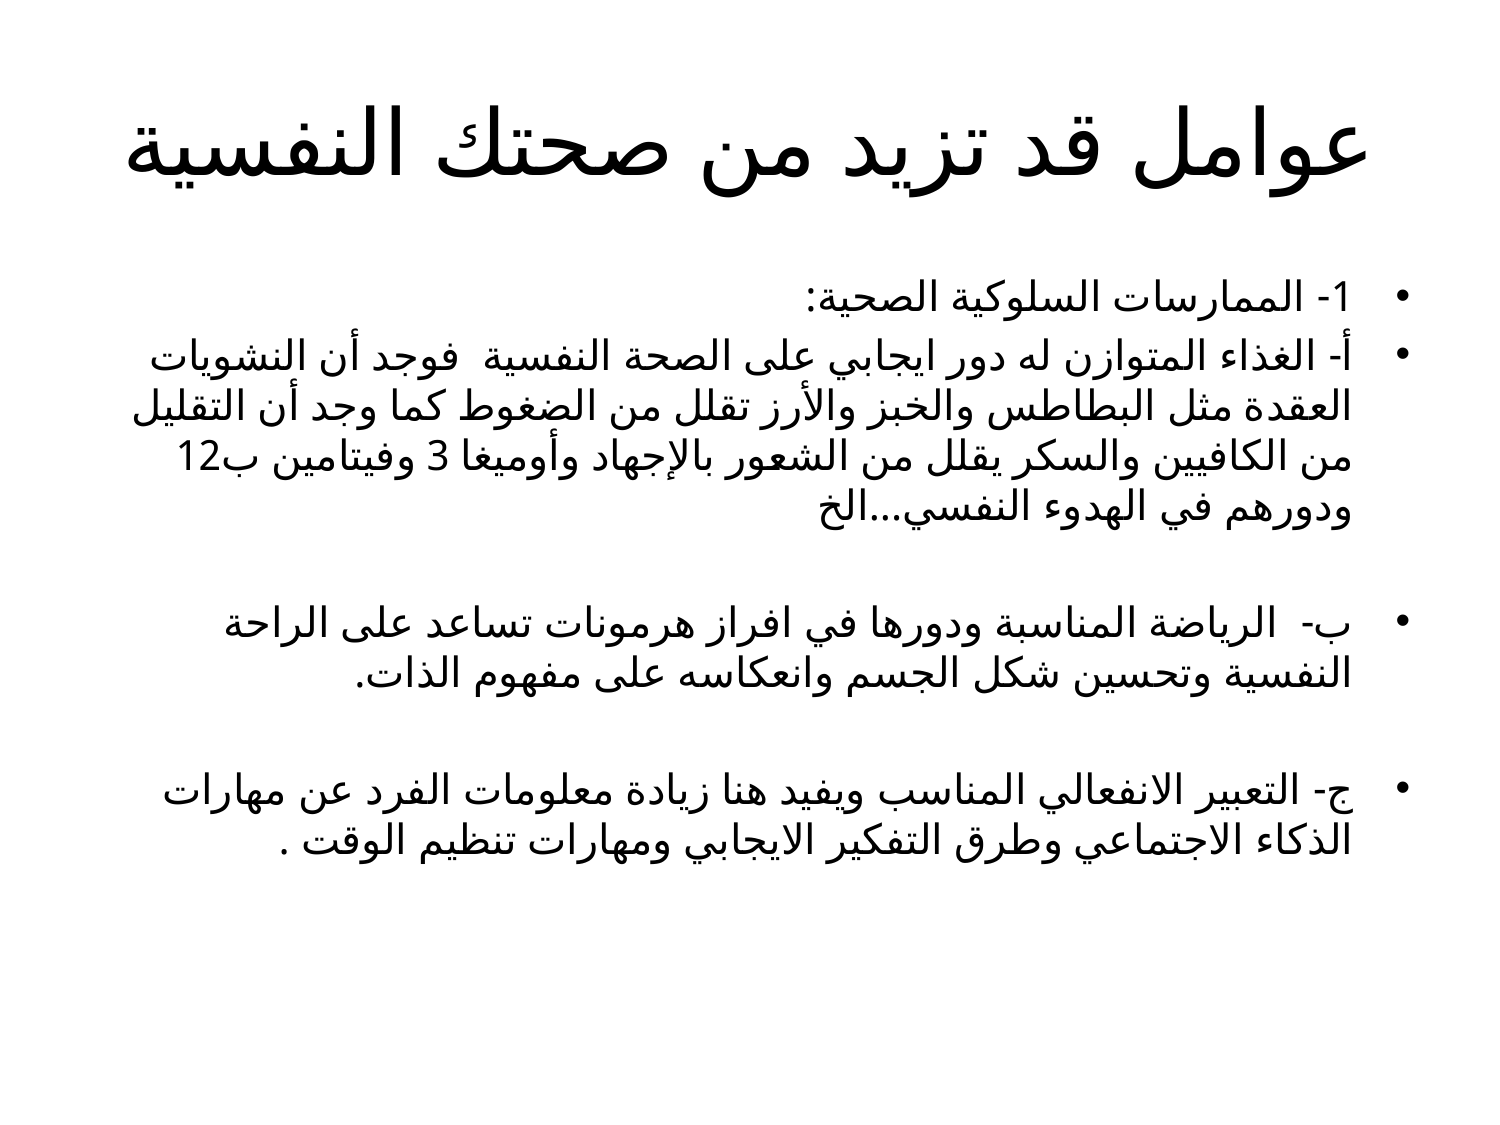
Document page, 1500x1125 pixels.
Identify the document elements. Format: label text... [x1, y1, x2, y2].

list 1- الممارسات السلوكية الصحية: أ- الغذاء المتوازن له دور ايجابي على الصحة النفسية فوجد أن النشويات العقدة مثل البطاطس والخبز والأرز تقلل من الضغوط كما وجد أن التقليل من الكافيين والسكر يقلل من الشعور بالإجهاد وأوميغا 3 وفيتامين ب12 ودورهم في الهدوء النفسي...الخ ب- الرياضة المناسبة ودورها في افراز هرمونات تساعد على الراحة النفسية وتحسين شكل الجسم وانعكاسه على مفهوم الذات. ج- التعبير الانفعالي المناسب ويفيد هنا زيادة معلومات الفرد عن مهارات الذكاء الاجتماعي وطرق التفكير الايجابي ومهارات تنظيم الوقت . [75, 262, 1425, 1005]
title عوامل قد تزيد من صحتك النفسية [75, 45, 1425, 233]
